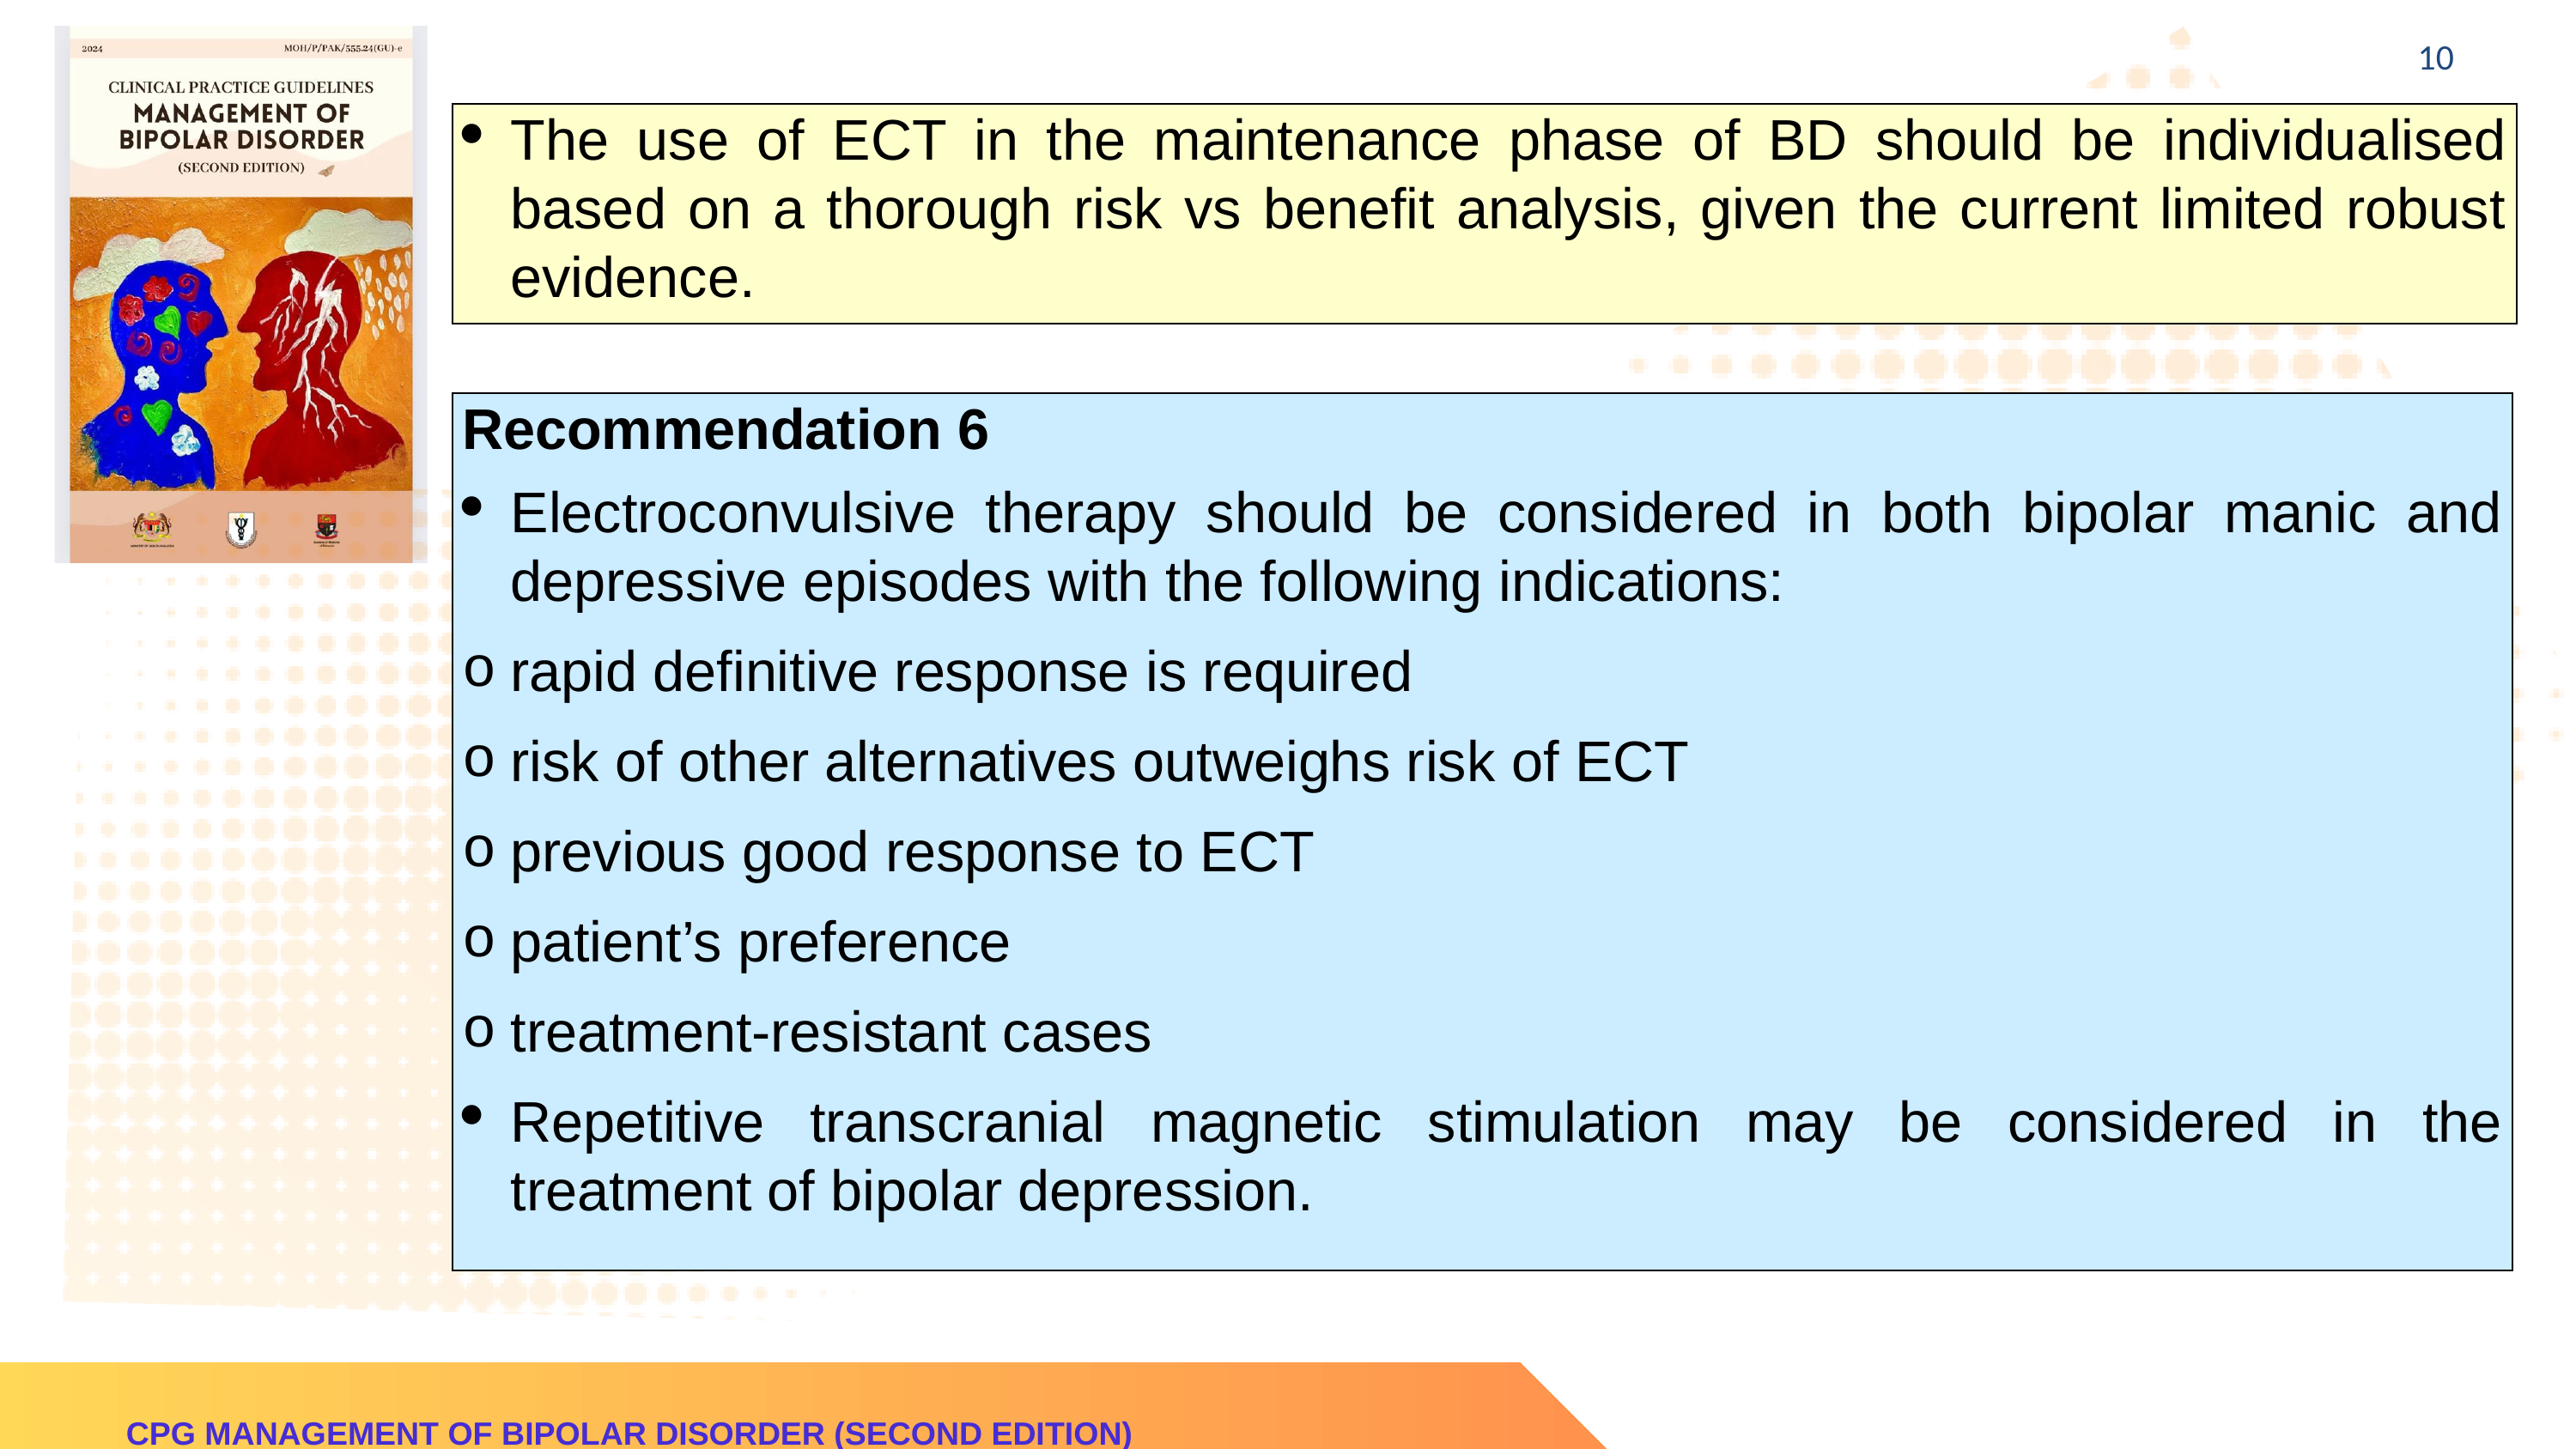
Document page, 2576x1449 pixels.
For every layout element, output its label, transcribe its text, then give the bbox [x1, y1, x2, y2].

table_header The use of ECT in the maintenance phase of BD should be individualised based on a thorough risk vs benefit analysis, given the current limited robust evidence. [453, 105, 2516, 323]
picture [54, 26, 428, 563]
table_header Recommendation 6 Electroconvulsive therapy should be considered in both bipolar manic and depressive episodes with the following indications: rapid definitive response is required risk of other alternatives outweighs risk of ECT previous good response to ECT patient’s preference treatment-resistant cases Repetitive transcranial magnetic stimulation may be considered in the treatment of bipolar depression. [453, 394, 2512, 1270]
text_box CPG MANAGEMENT OF BIPOLAR DISORDER (SECOND EDITION) [0, 1410, 1332, 1449]
text_box [62, 480, 868, 1324]
slide_number 10 [2312, 0, 2468, 112]
